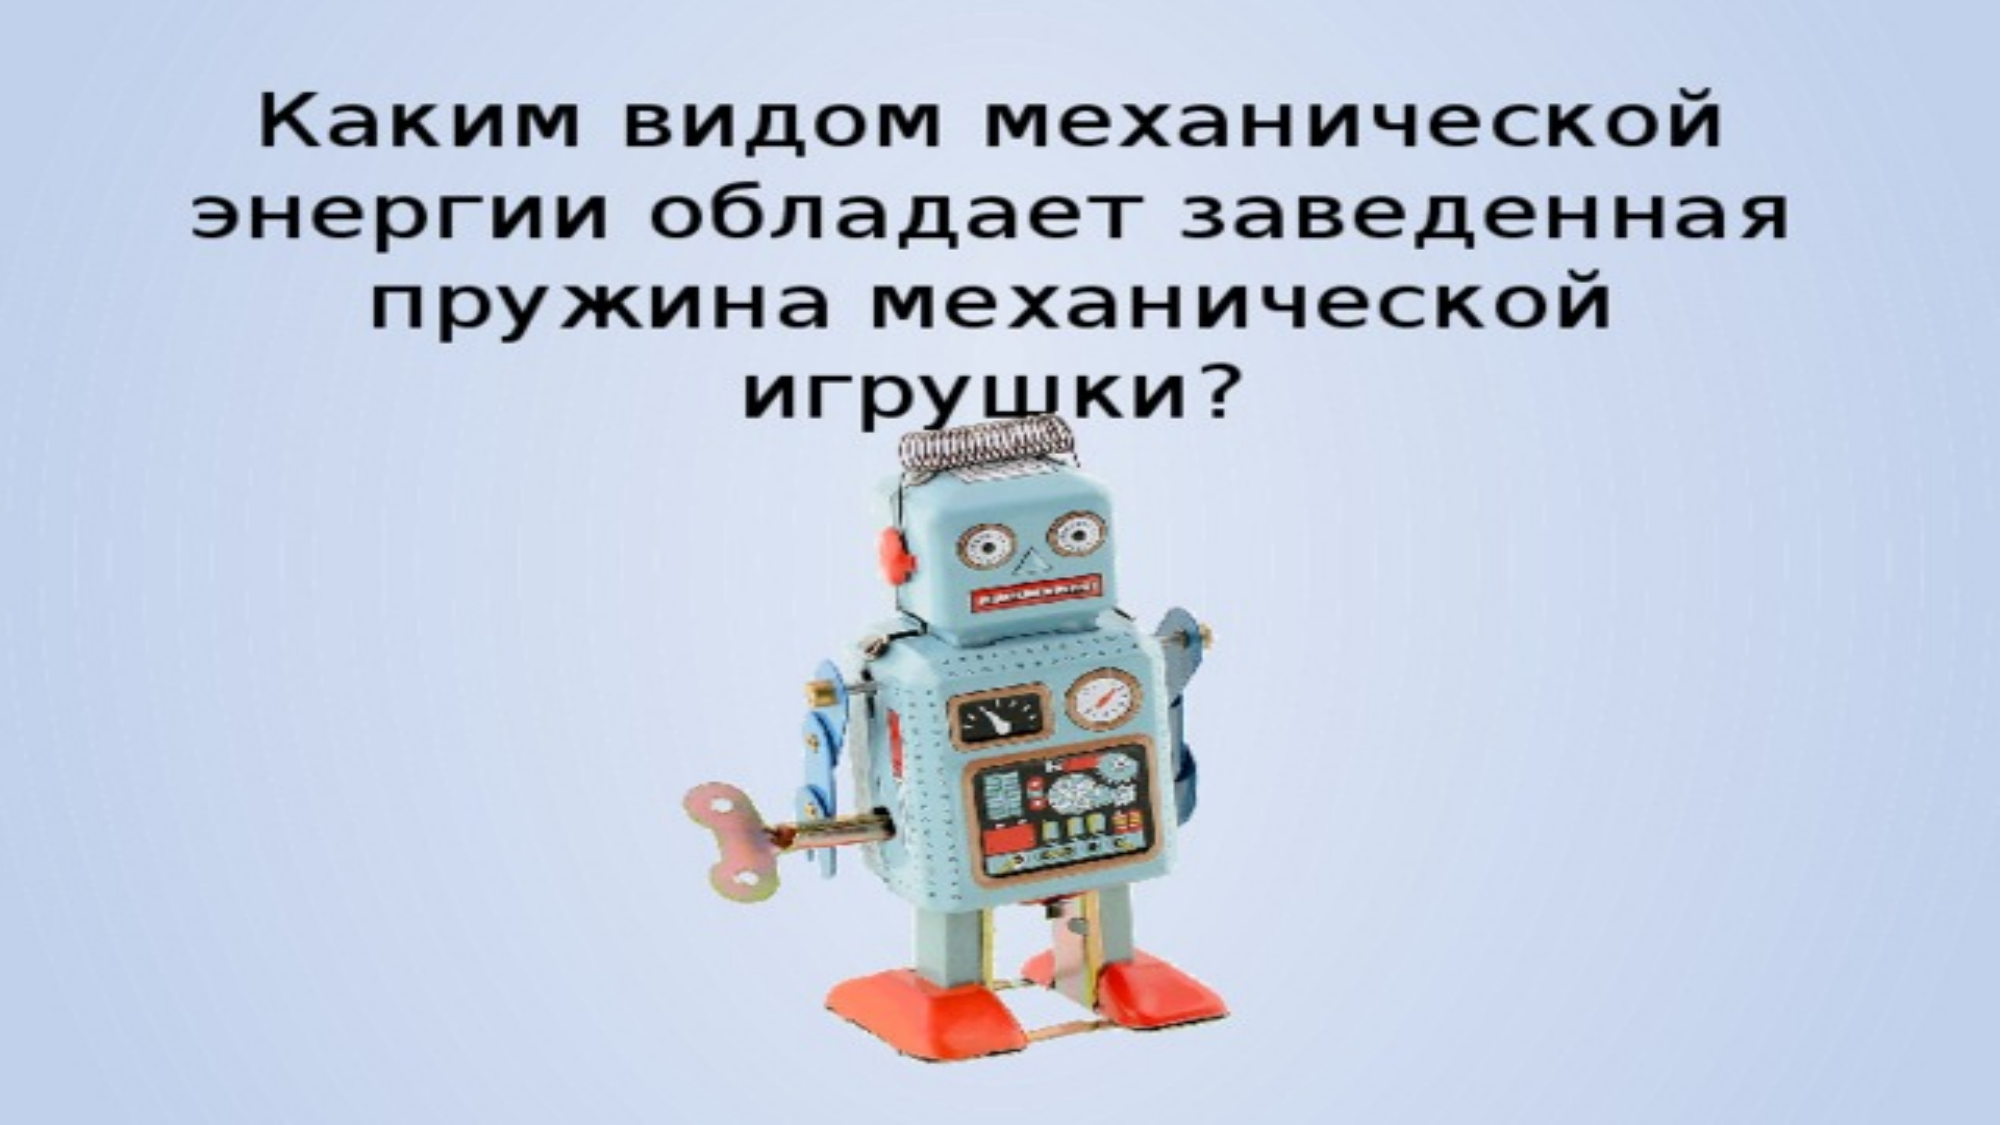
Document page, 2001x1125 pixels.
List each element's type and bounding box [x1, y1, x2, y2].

list [0, 0, 2000, 1125]
